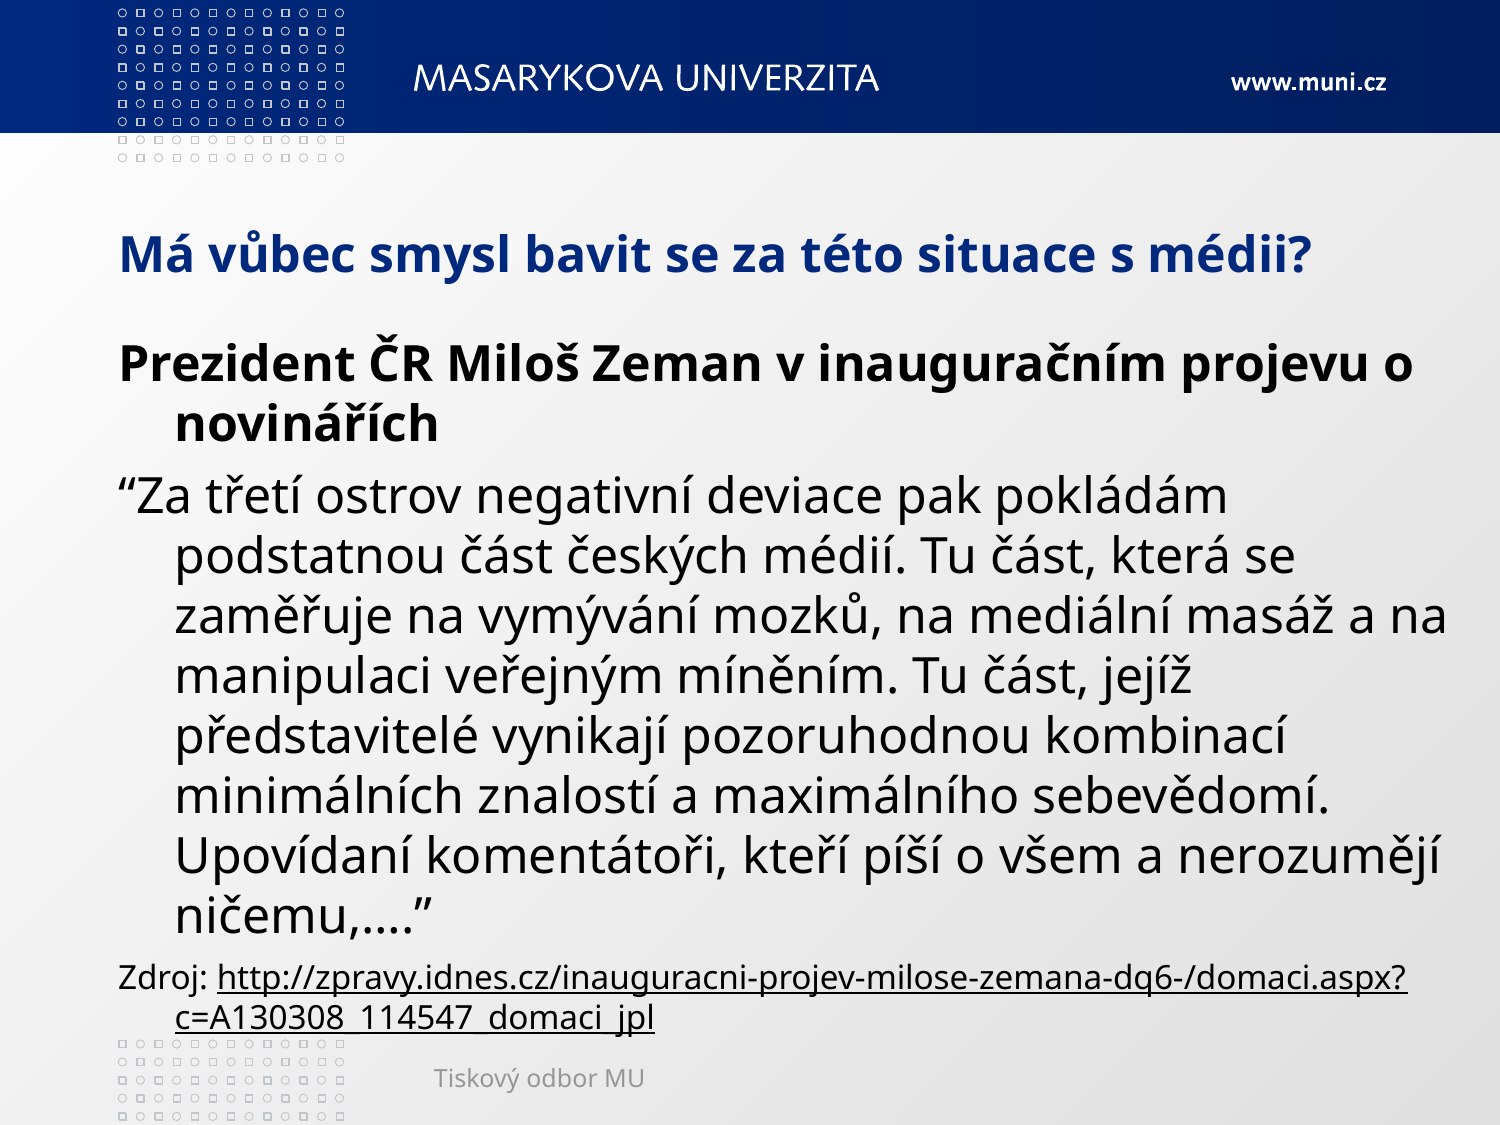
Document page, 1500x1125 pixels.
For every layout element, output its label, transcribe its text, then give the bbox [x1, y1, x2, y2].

list Prezident ČR Miloš Zeman v inauguračním projevu o novinářích “Za třetí ostrov negativní deviace pak pokládám podstatnou část českých médií. Tu část, která se zaměřuje na vymývání mozků, na mediální masáž a na manipulaci veřejným míněním. Tu část, jejíž představitelé vynikají pozoruhodnou kombinací minimálních znalostí a maximálního sebevědomí. Upovídaní komentátoři, kteří píší o všem a nerozumějí ničemu,….” Zdroj: http://zpravy.idnes.cz/inauguracni-projev-milose-zemana-dq6-/domaci.aspx?c=A130308_114547_domaci_jpl [118, 331, 1469, 1006]
footer Tiskový odbor MU [419, 1025, 1081, 1100]
title Má vůbec smysl bavit se za této situace s médii? [118, 184, 1403, 291]
